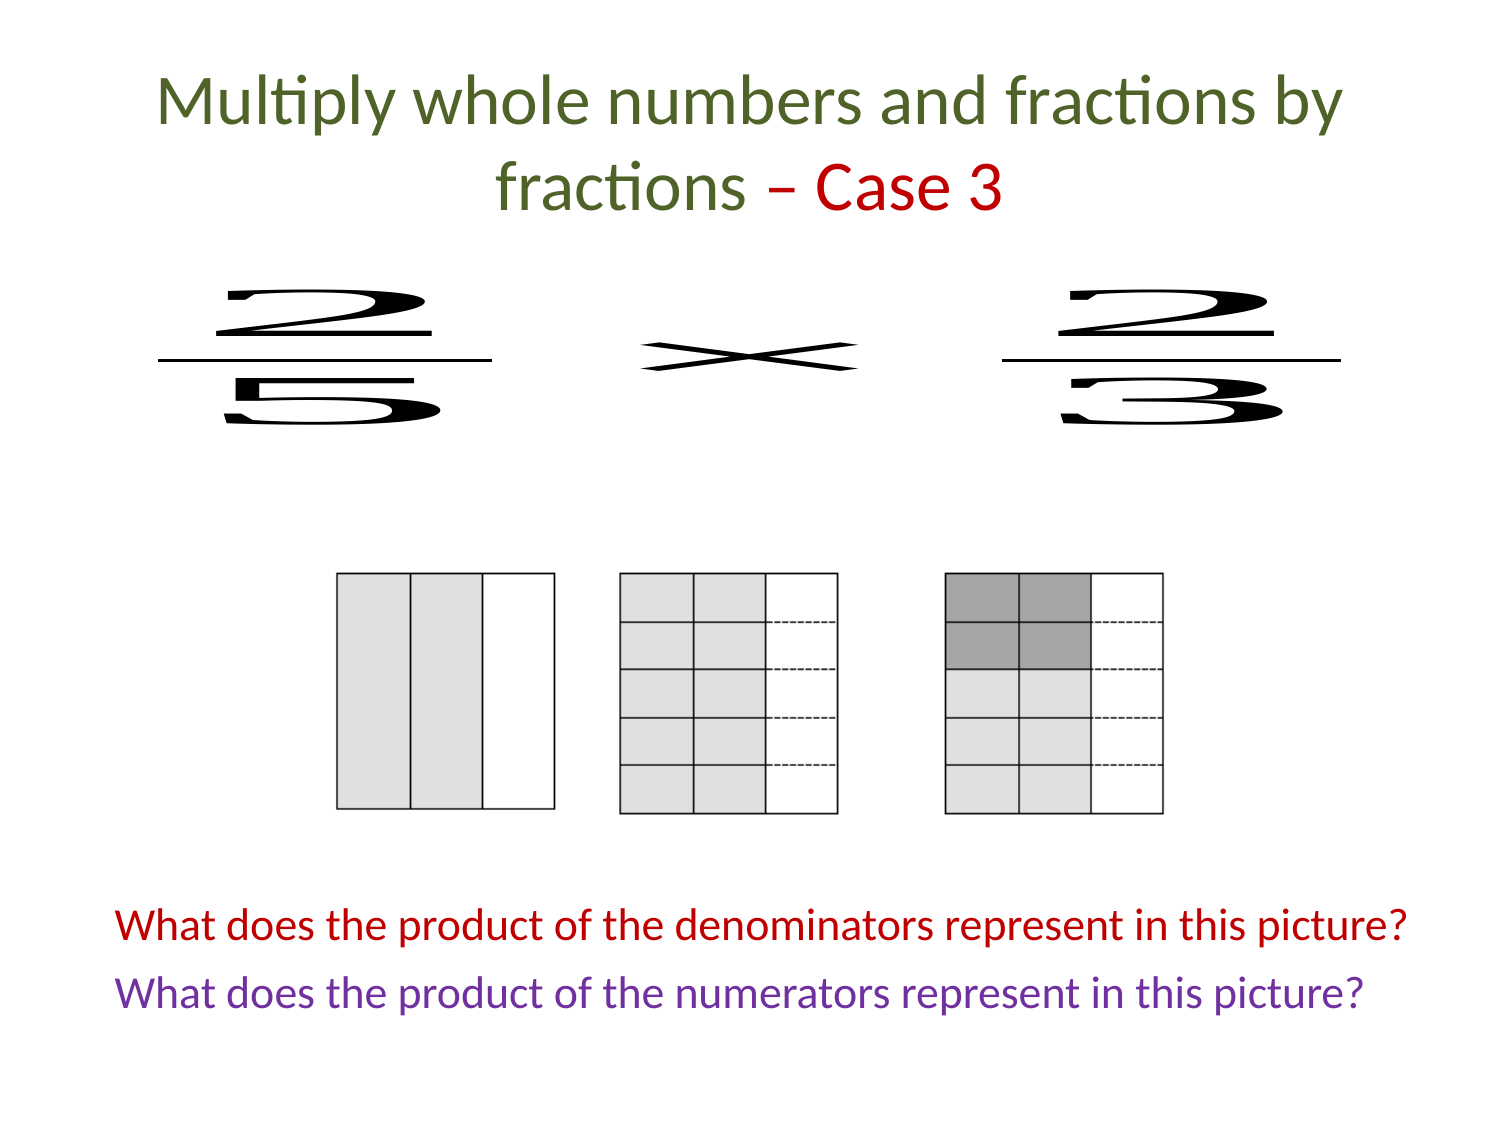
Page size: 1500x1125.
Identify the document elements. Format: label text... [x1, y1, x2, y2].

text_box [125, 274, 1375, 477]
title Multiply whole numbers and fractions by fractions – Case 3 [75, 45, 1425, 233]
text_box What does the product of the denominators represent in this picture? What does the product of the numerators represent in this picture? [99, 887, 1438, 1025]
picture [324, 562, 1176, 832]
